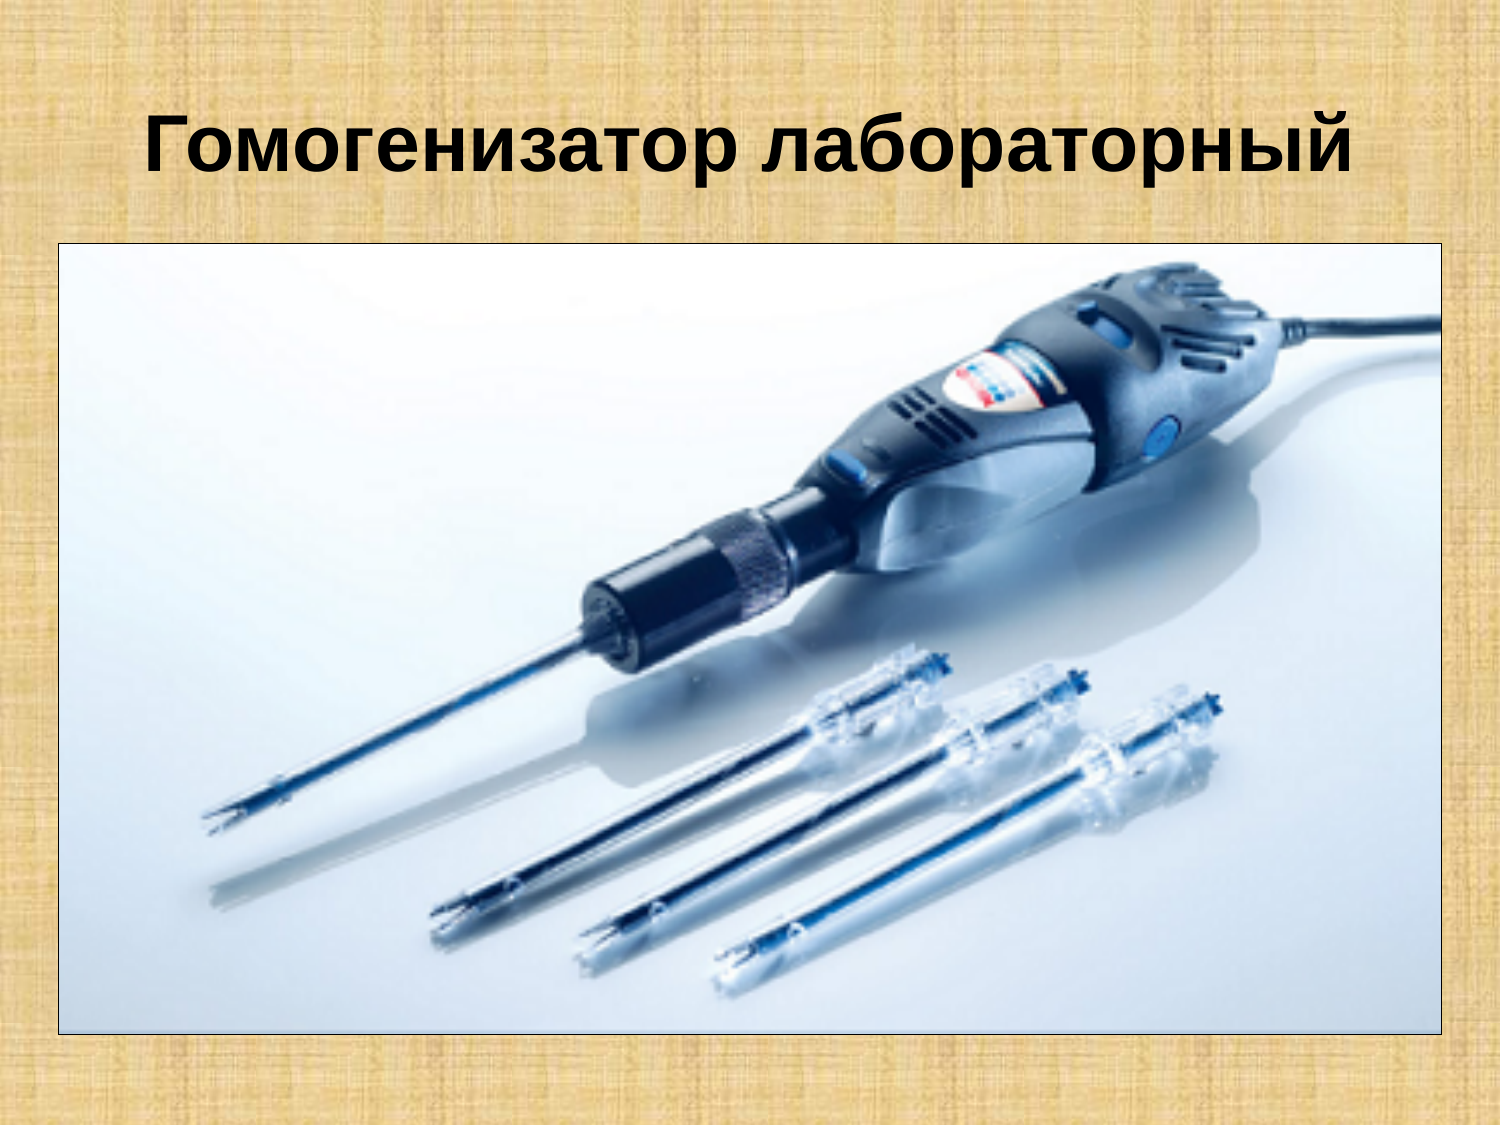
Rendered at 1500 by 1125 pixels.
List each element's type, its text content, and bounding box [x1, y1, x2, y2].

picture [0, 0, 1500, 1125]
title Гомогенизатор лабораторный [75, 45, 1425, 233]
